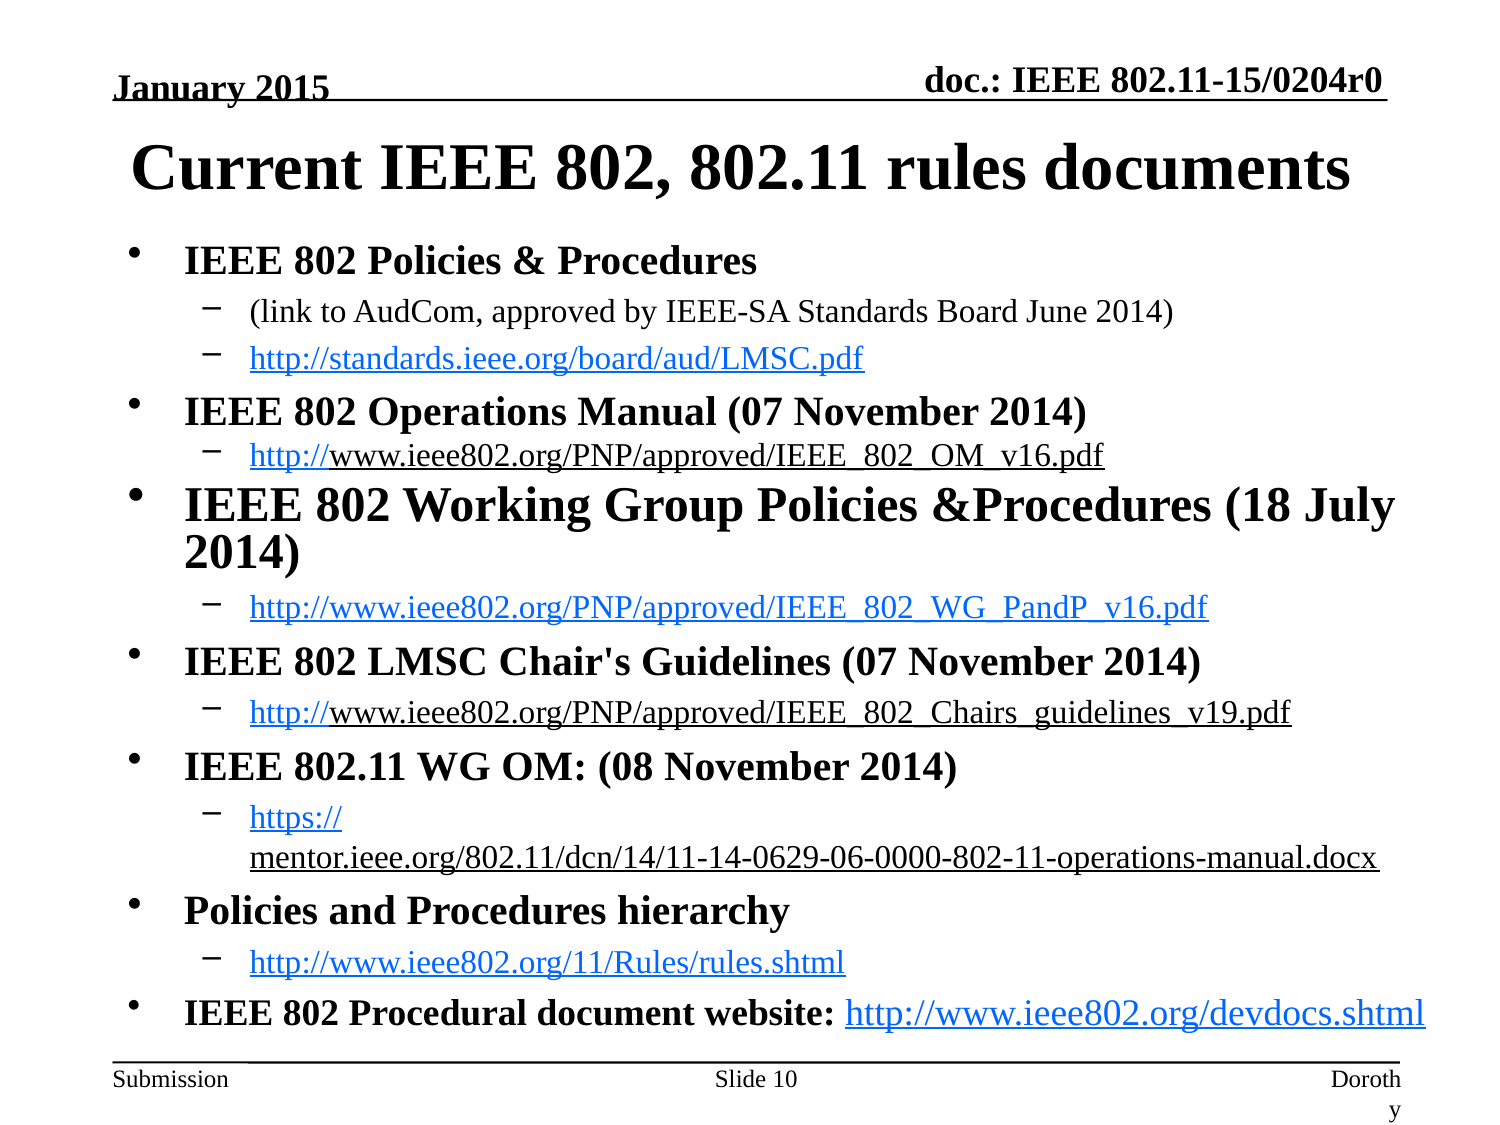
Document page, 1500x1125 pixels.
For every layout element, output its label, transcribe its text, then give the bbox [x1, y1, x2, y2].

list IEEE 802 Policies & Procedures (link to AudCom, approved by IEEE-SA Standards Board June 2014) http://standards.ieee.org/board/aud/LMSC.pdf IEEE 802 Operations Manual (07 November 2014) http://www.ieee802.org/PNP/approved/IEEE_802_OM_v16.pdf IEEE 802 Working Group Policies &Procedures (18 July 2014) http://www.ieee802.org/PNP/approved/IEEE_802_WG_PandP_v16.pdf IEEE 802 LMSC Chair's Guidelines (07 November 2014) http://www.ieee802.org/PNP/approved/IEEE_802_Chairs_guidelines_v19.pdf IEEE 802.11 WG OM: (08 November 2014) https://mentor.ieee.org/802.11/dcn/14/11-14-0629-06-0000-802-11-operations-manual.docx Policies and Procedures hierarchy http://www.ieee802.org/11/Rules/rules.shtml IEEE 802 Procedural document website: http://www.ieee802.org/devdocs.shtml [112, 224, 1463, 1076]
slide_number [112, 62, 401, 109]
title Current IEEE 802, 802.11 rules documents [112, 112, 1388, 213]
slide_number Slide 10 [712, 1061, 800, 1093]
footer Dorothy Stanley, Aruba Networks [1324, 1076, 1402, 1093]
